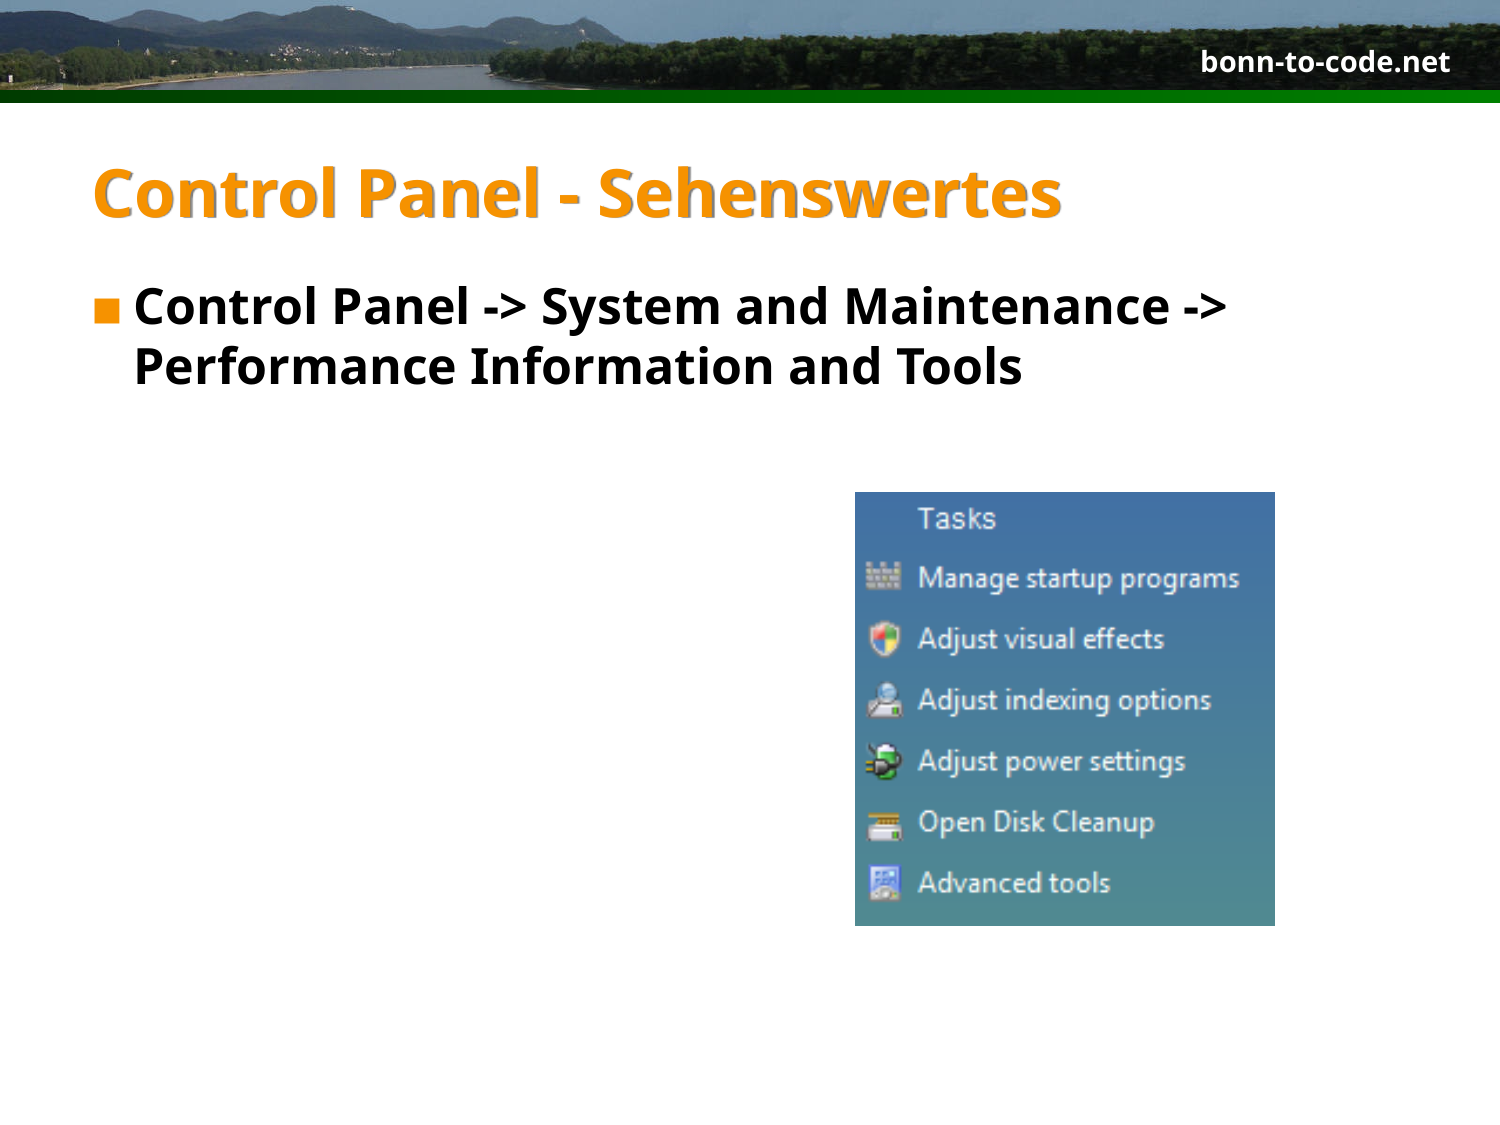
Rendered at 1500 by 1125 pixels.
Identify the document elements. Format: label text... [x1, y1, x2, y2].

title Control Panel - Sehenswertes [76, 113, 1428, 268]
list Control Panel -> System and Maintenance -> Performance Information and Tools [74, 266, 1426, 1095]
picture [855, 491, 1276, 926]
picture [0, 0, 1500, 90]
